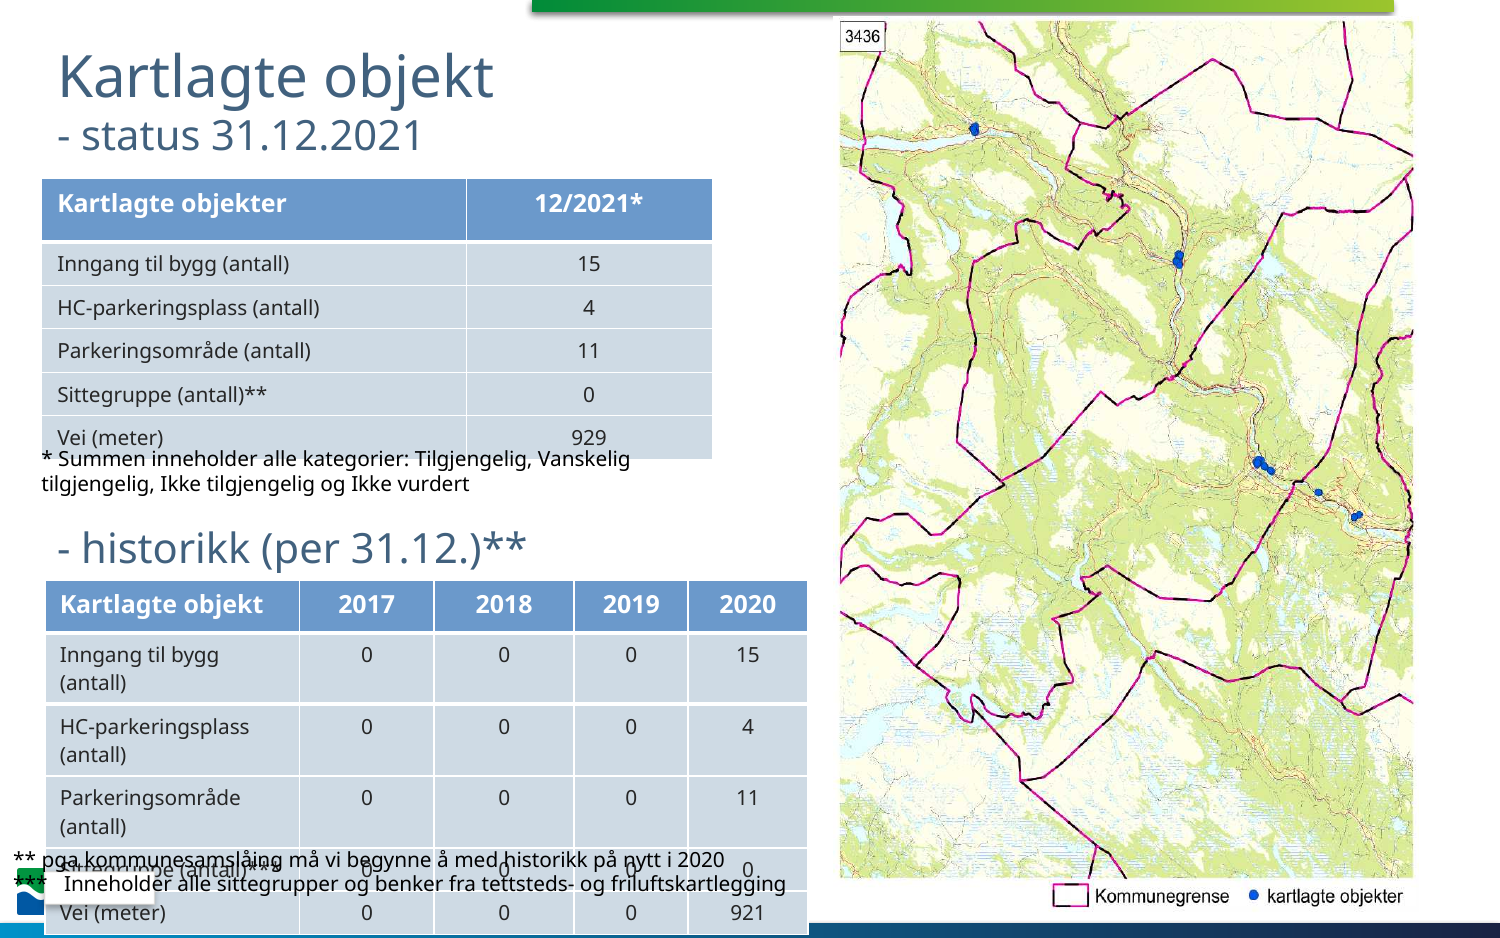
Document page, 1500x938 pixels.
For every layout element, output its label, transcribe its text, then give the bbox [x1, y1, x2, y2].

table_cell 0 [467, 373, 712, 415]
table_cell 11 [689, 777, 807, 847]
table_header Kartlagte objekt [46, 581, 299, 631]
table_cell 0 [300, 635, 433, 702]
table_cell 15 [467, 244, 712, 285]
table_header 2020 [689, 581, 807, 631]
text_box ** pga kommunesamslåing må vi begynne å med historikk på nytt i 2020 *** Inneholder alle sittegrupper og benker fra tettsteds- og friluftskartlegging [0, 838, 802, 904]
table_cell 15 [689, 635, 807, 702]
table_cell HC-parkeringsplass (antall) [42, 286, 466, 328]
table_cell 0 [575, 777, 687, 838]
table_cell Parkeringsområde (antall) [46, 777, 299, 838]
table_cell 4 [467, 286, 712, 328]
table_cell 0 [435, 635, 573, 702]
text_box Kartlagte objekt - status 31.12.2021 [42, 24, 828, 167]
table_header 12/2021* [467, 179, 712, 240]
table_cell 0 [300, 777, 433, 838]
table_cell Vei (meter) [42, 416, 466, 438]
table_cell 0 [300, 904, 433, 934]
table_cell 921 [689, 892, 807, 934]
table_header Kartlagte objekter [42, 179, 466, 240]
table_cell 0 [575, 635, 687, 702]
table_cell HC-parkeringsplass (antall) [46, 706, 299, 775]
table_header 2018 [435, 581, 573, 631]
table_cell 0 [575, 904, 687, 934]
table_cell 0 [435, 904, 573, 934]
table_header 2019 [575, 581, 687, 631]
table_header 2017 [300, 581, 433, 631]
table_cell Inngang til bygg (antall) [46, 635, 299, 702]
table_cell 11 [467, 329, 712, 372]
text_box - historikk (per 31.12.)** [42, 496, 828, 580]
table_cell Sittegruppe (antall)** [42, 373, 466, 415]
table_cell 0 [300, 706, 433, 775]
table_cell 0 [435, 706, 573, 775]
table_cell 0 [575, 706, 687, 775]
table_cell 4 [689, 706, 807, 775]
picture [833, 16, 1419, 913]
text_box * Summen inneholder alle kategorier: Tilgjengelig, Vanskelig tilgjengelig, Ikke tilgjengelig og Ikke vurdert [26, 438, 711, 504]
table_cell Parkeringsområde (antall) [42, 329, 466, 372]
table_cell 0 [435, 777, 573, 838]
table_cell Inngang til bygg (antall) [42, 244, 466, 285]
table_cell 929 [467, 416, 712, 459]
table_cell Vei (meter) [46, 904, 299, 934]
table_cell 0 [802, 849, 807, 890]
